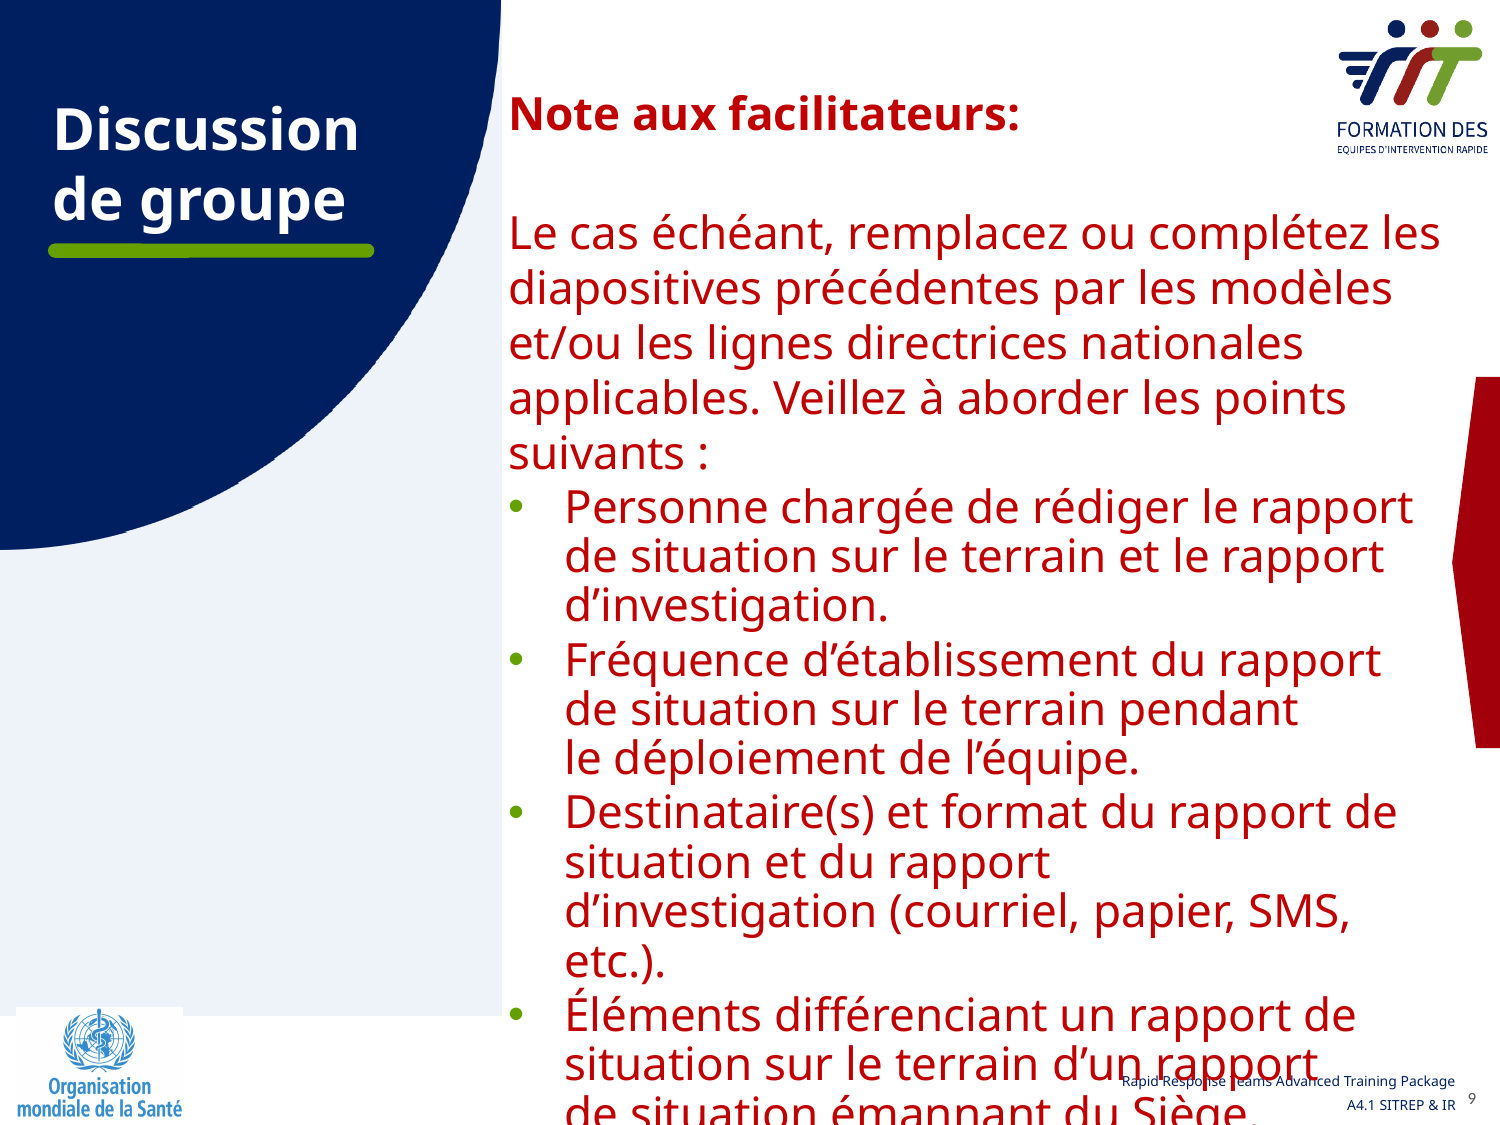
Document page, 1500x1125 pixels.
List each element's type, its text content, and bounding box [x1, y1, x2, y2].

list Note aux facilitateurs: Le cas échéant, remplacez ou complétez les diapositives précédentes par les modèles et/ou les lignes directrices nationales applicables. Veillez à aborder les points suivants : Personne chargée de rédiger le rapport de situation sur le terrain et le rapport d’investigation. Fréquence d’établissement du rapport de situation sur le terrain pendant le déploiement de l’équipe. Destinataire(s) et format du rapport de situation et du rapport d’investigation (courriel, papier, SMS, etc.). Éléments différenciant un rapport de situation sur le terrain d’un rapport de situation émannant du Siège. [500, 83, 1453, 1060]
picture [1337, 19, 1488, 155]
picture [0, 0, 502, 1118]
text_box Discussion de groupe [47, 84, 396, 240]
